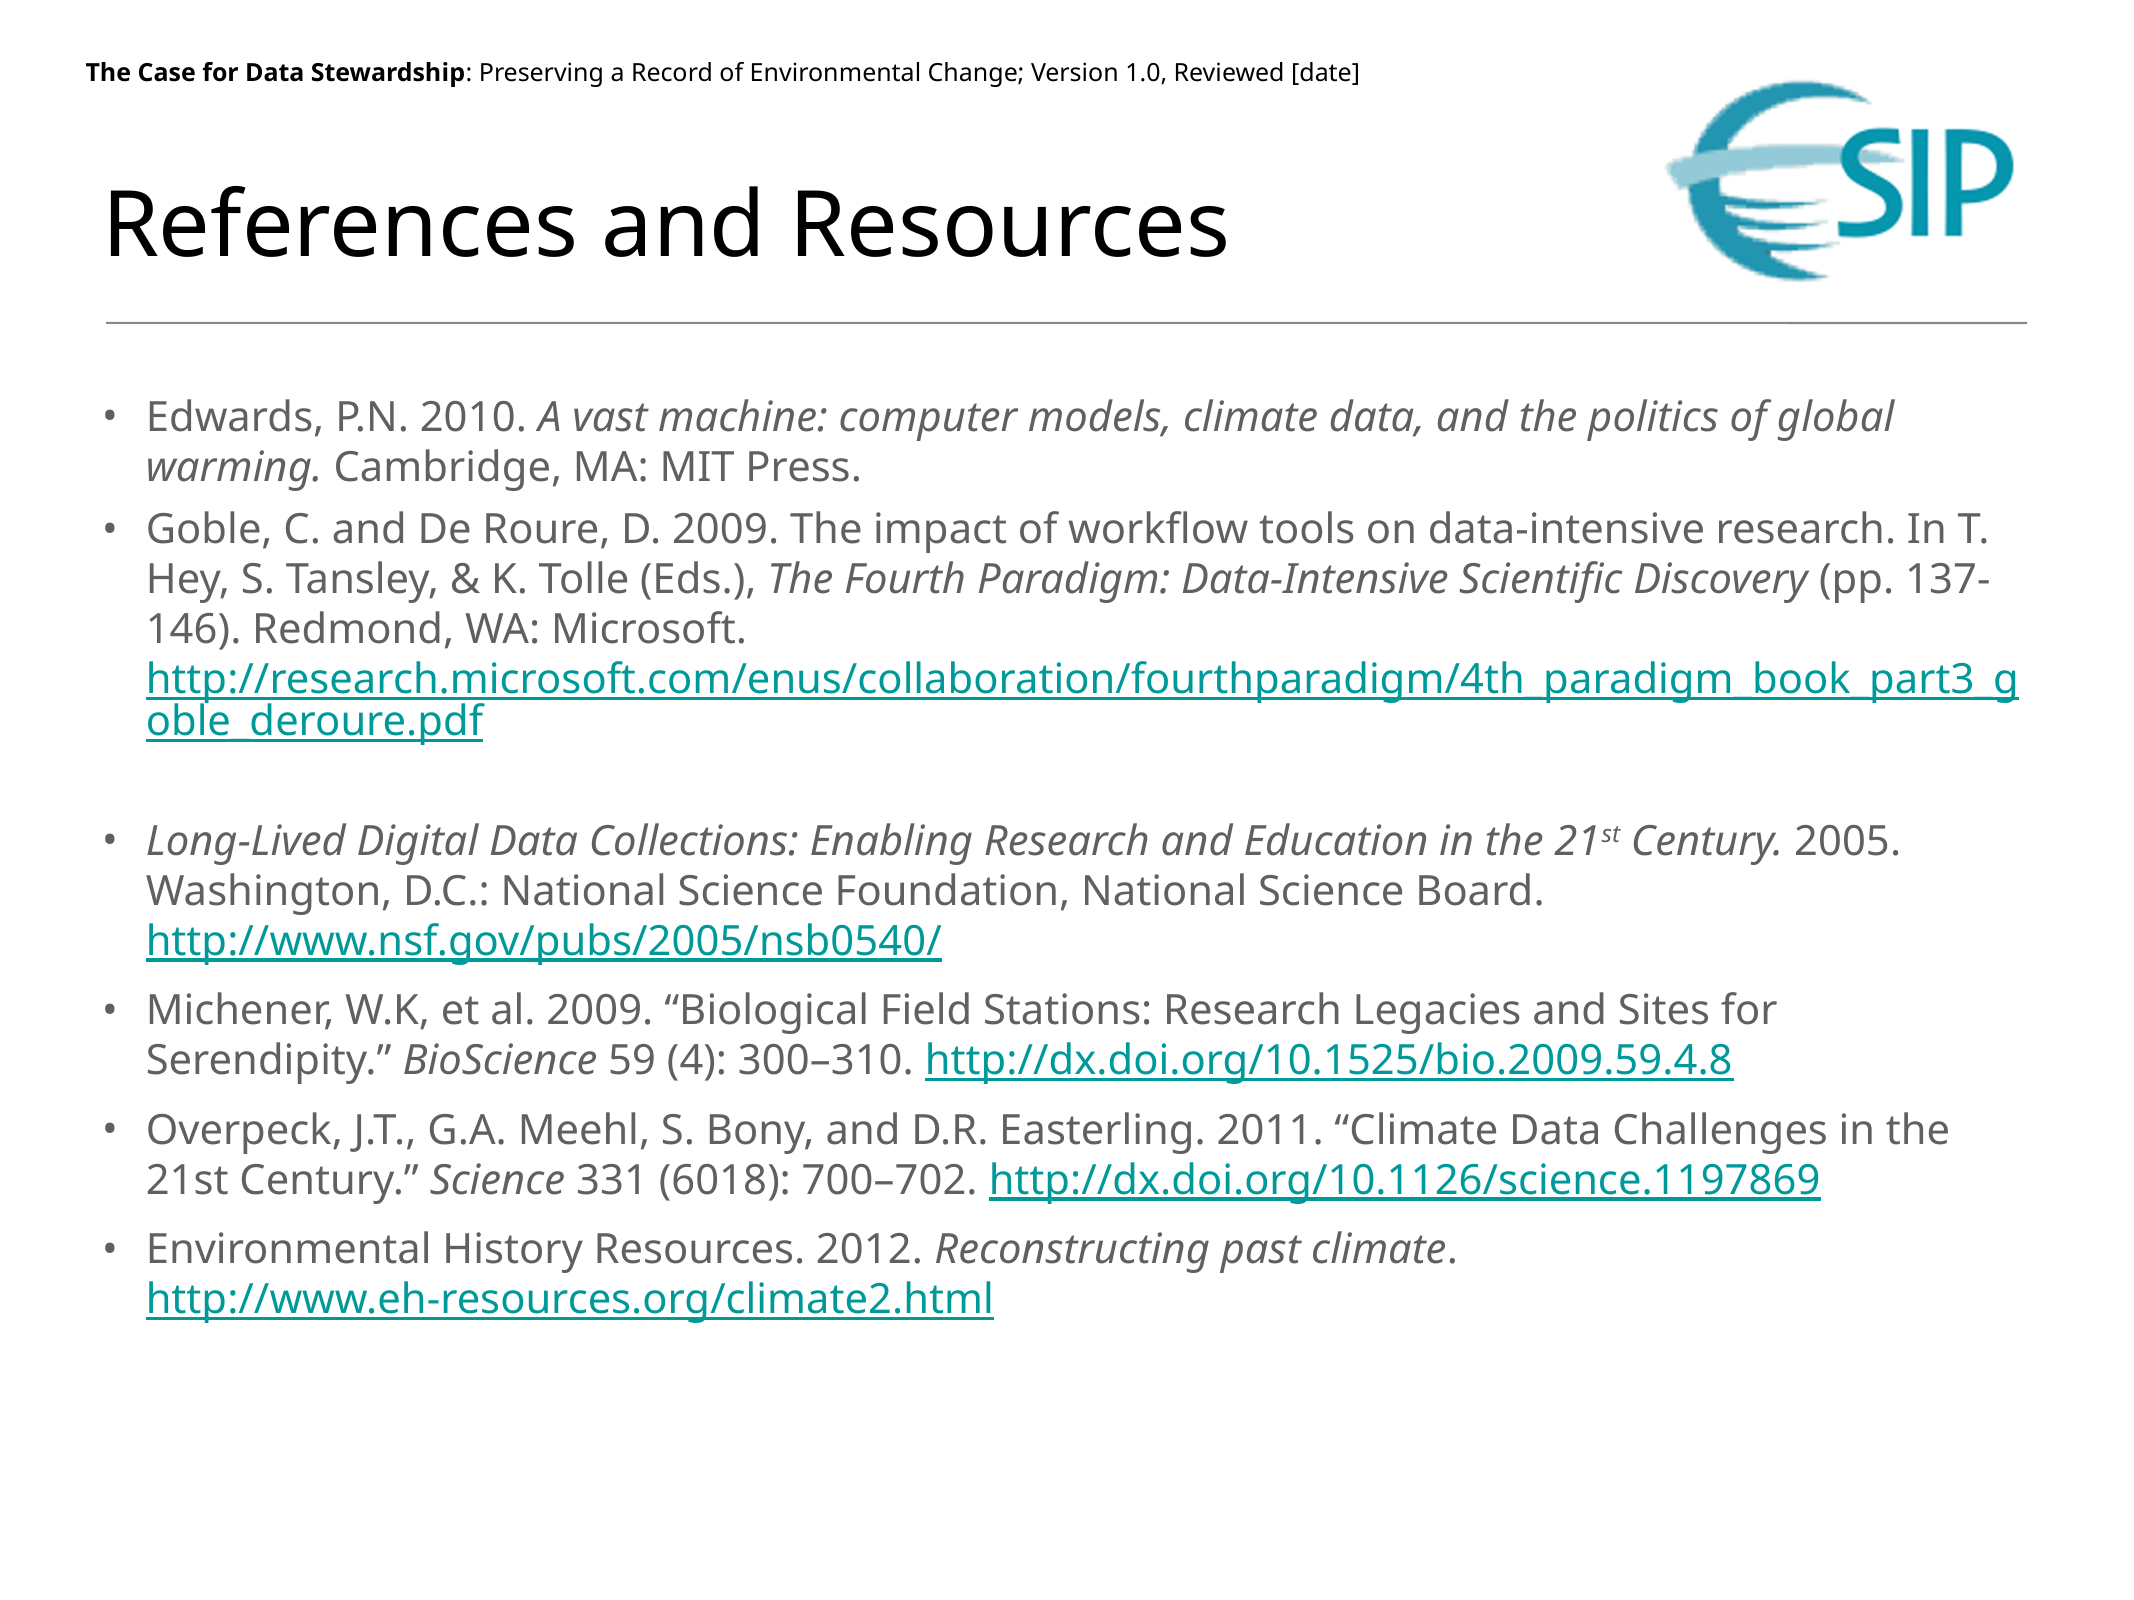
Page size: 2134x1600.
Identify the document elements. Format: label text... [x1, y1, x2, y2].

list Edwards, P.N. 2010. A vast machine: computer models, climate data, and the politics of global warming. Cambridge, MA: MIT Press. Goble, C. and De Roure, D. 2009. The impact of workflow tools on data-intensive research. In T. Hey, S. Tansley, & K. Tolle (Eds.), The Fourth Paradigm: Data-Intensive Scientific Discovery (pp. 137-146). Redmond, WA: Microsoft. http://research.microsoft.com/enus/collaboration/fourthparadigm/4th_paradigm_book_part3_goble_deroure.pdf Long-Lived Digital Data Collections: Enabling Research and Education in the 21st Century. 2005. Washington, D.C.: National Science Foundation, National Science Board. http://www.nsf.gov/pubs/2005/nsb0540/ Michener, W.K, et al. 2009. “Biological Field Stations: Research Legacies and Sites for Serendipity.” BioScience 59 (4): 300–310. http://dx.doi.org/10.1525/bio.2009.59.4.8 Overpeck, J.T., G.A. Meehl, S. Bony, and D.R. Easterling. 2011. “Climate Data Challenges in the 21st Century.” Science 331 (6018): 700–702. http://dx.doi.org/10.1126/science.1197869 Environmental History Resources. 2012. Reconstructing past climate. http://www.eh-resources.org/climate2.html [93, 380, 2040, 1538]
title References and Resources [93, 53, 2040, 284]
